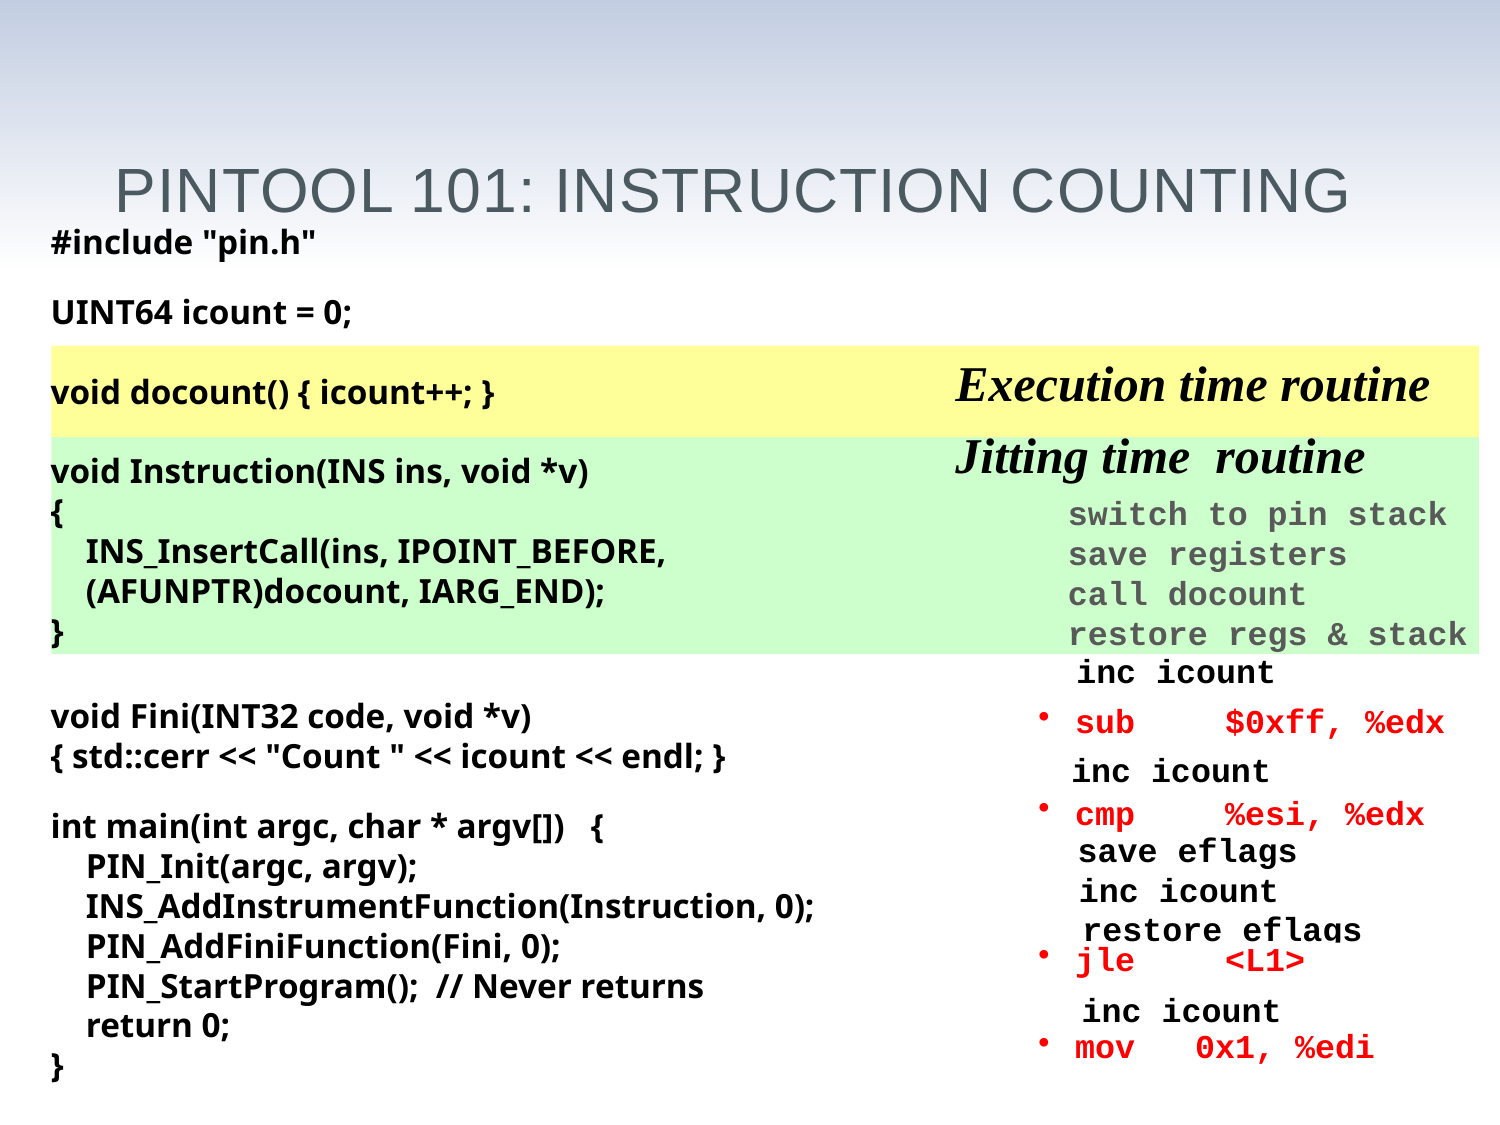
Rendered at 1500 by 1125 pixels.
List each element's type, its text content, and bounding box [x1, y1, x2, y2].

text_box #include "pin.h" UINT64 icount = 0; void docount() { icount++; } void Instruction(INS ins, void *v) { INS_InsertCall(ins, IPOINT_BEFORE, (AFUNPTR)docount, IARG_END); } void Fini(INT32 code, void *v) { std::cerr << "Count " << icount << endl; } int main(int argc, char * argv[]) { PIN_Init(argc, argv); INS_AddInstrumentFunction(Instruction, 0); PIN_AddFiniFunction(Fini, 0); PIN_StartProgram(); // Never returns return 0; } [35, 213, 1500, 1092]
text_box restore eflags [1067, 901, 1428, 942]
text_box Execution time routine [940, 343, 1479, 419]
text_box inc icount [1056, 758, 1417, 796]
text_box jle <L1> [1038, 942, 1500, 994]
text_box Jitting time routine [940, 419, 1479, 492]
text_box mov 0x1, %edi [1038, 1030, 1500, 1082]
text_box sub $0xff, %edx [1038, 704, 1500, 758]
text_box inc icount [1066, 981, 1427, 1037]
text_box cmp %esi, %edx [1038, 796, 1500, 847]
text_box inc icount [1061, 642, 1422, 698]
text_box inc icount [1064, 861, 1425, 916]
title Pintool 101: instruction counting [99, 45, 1400, 233]
text_box save eflags [1062, 821, 1423, 877]
text_box switch to pin stack save registers call docount restore regs & stack [993, 484, 1500, 659]
